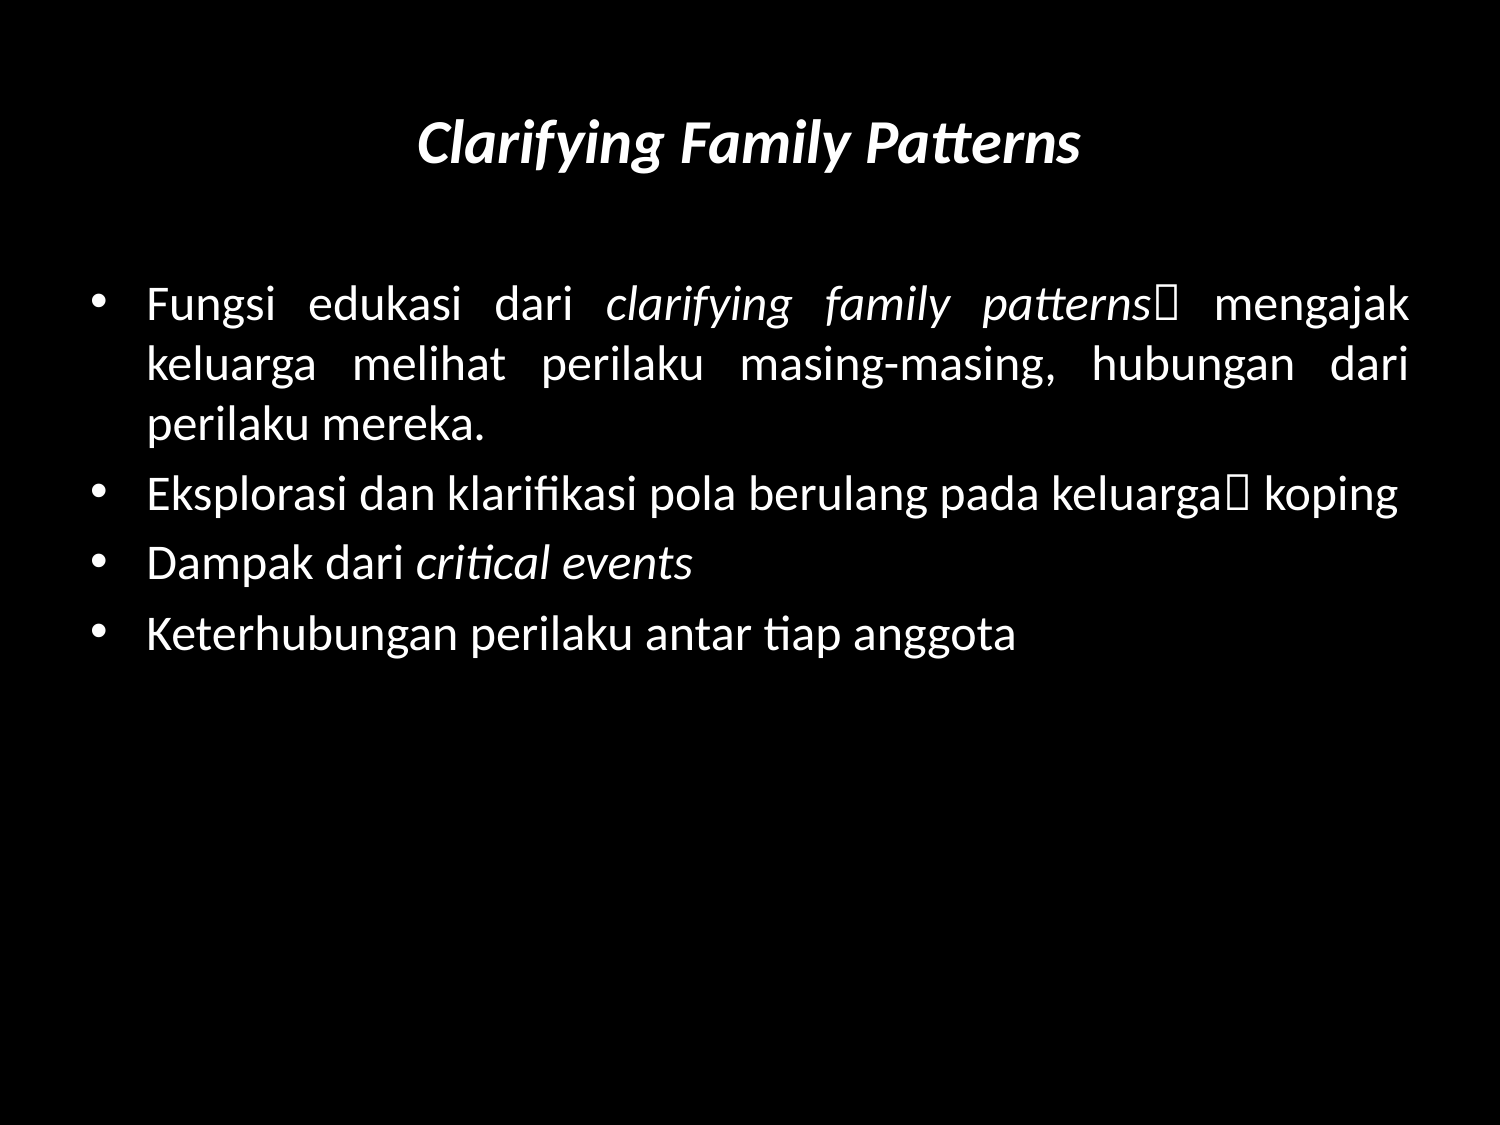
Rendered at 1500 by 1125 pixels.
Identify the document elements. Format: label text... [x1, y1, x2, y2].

list Fungsi edukasi dari clarifying family patterns mengajak keluarga melihat perilaku masing-masing, hubungan dari perilaku mereka. Eksplorasi dan klarifikasi pola berulang pada keluarga koping Dampak dari critical events Keterhubungan perilaku antar tiap anggota [75, 262, 1425, 1005]
title Clarifying Family Patterns [75, 45, 1425, 233]
